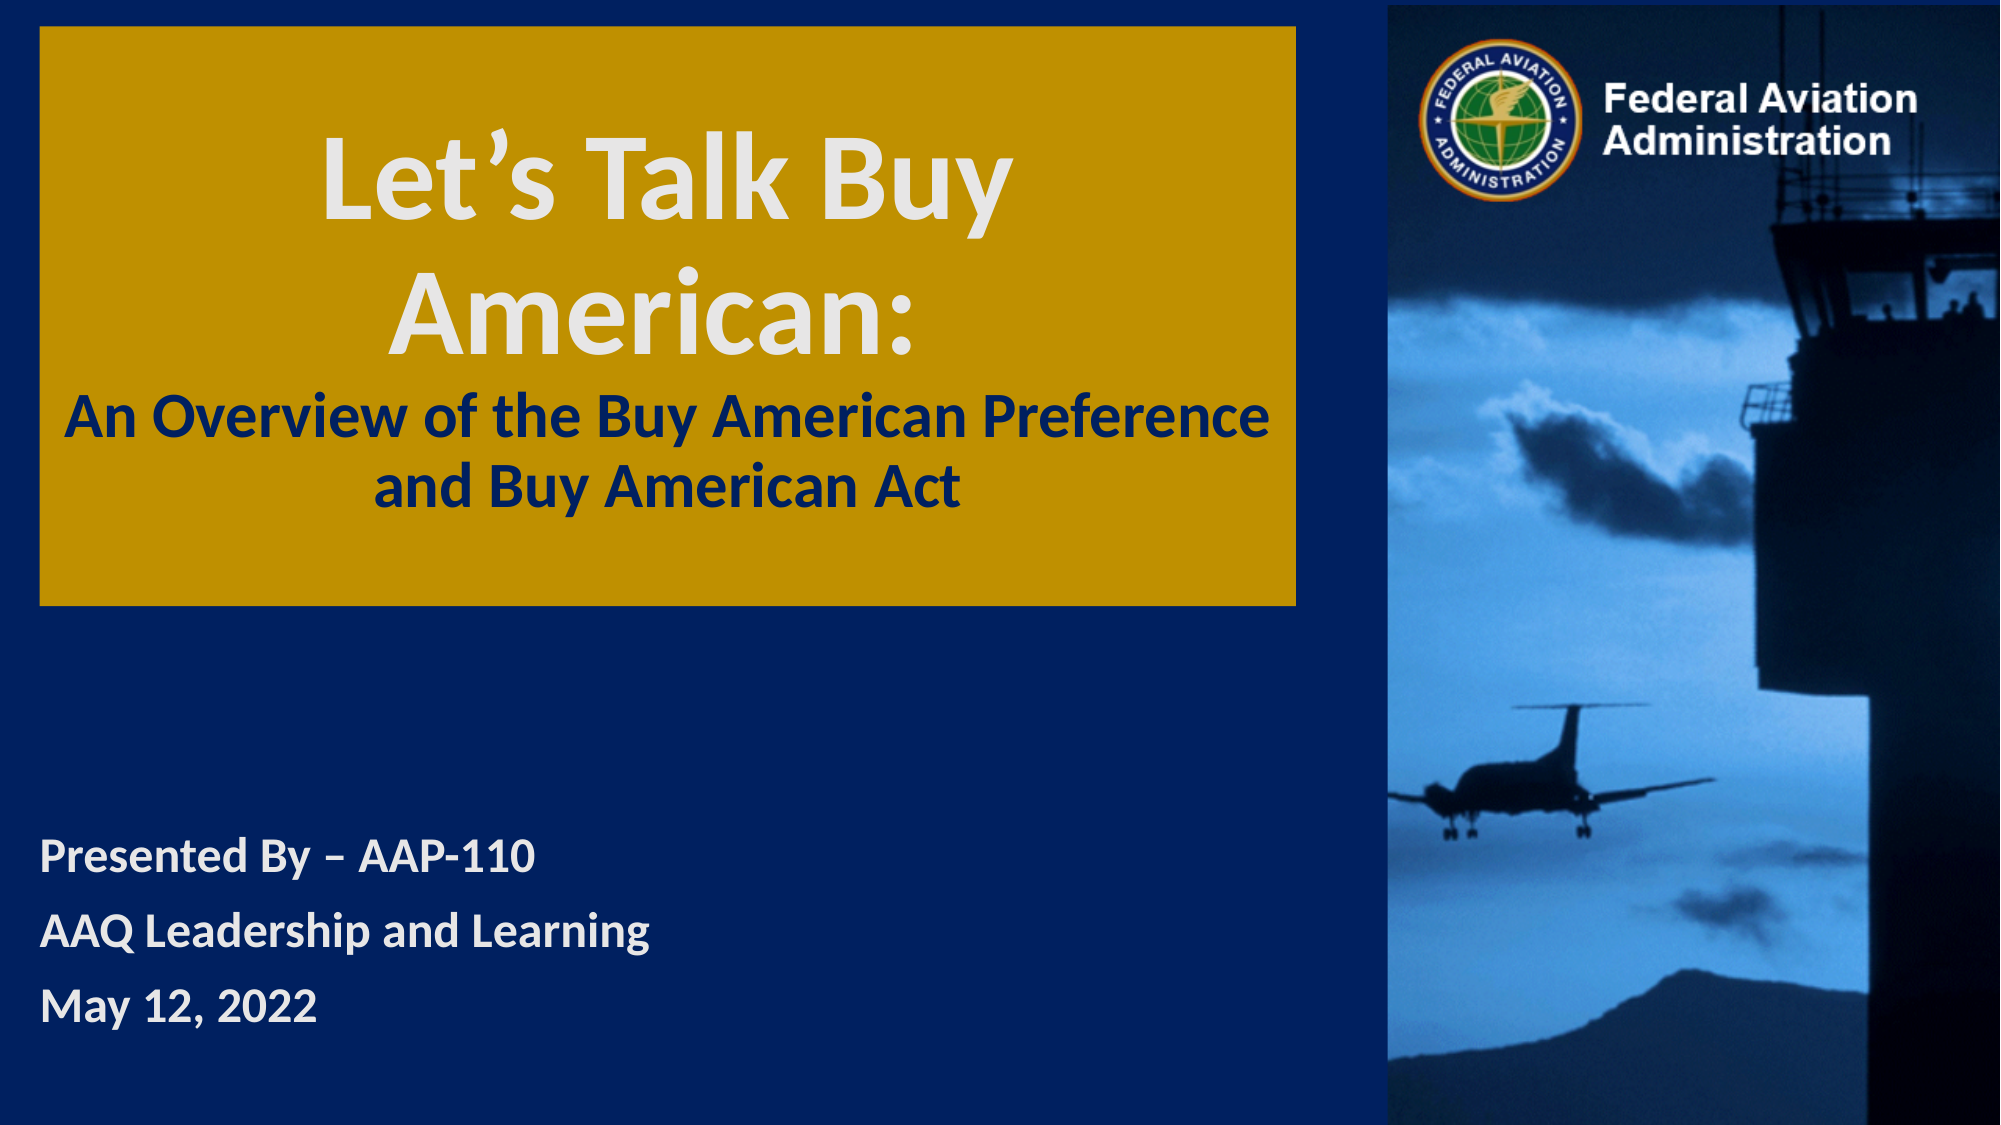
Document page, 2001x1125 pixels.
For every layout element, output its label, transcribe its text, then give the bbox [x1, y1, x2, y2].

picture [1387, 5, 2000, 1125]
subtitle Presented By – AAP-110 AAQ Leadership and Learning May 12, 2022 [24, 821, 904, 1094]
title Let’s Talk Buy American: An Overview of the Buy American Preference and Buy American Act [39, 26, 1296, 607]
